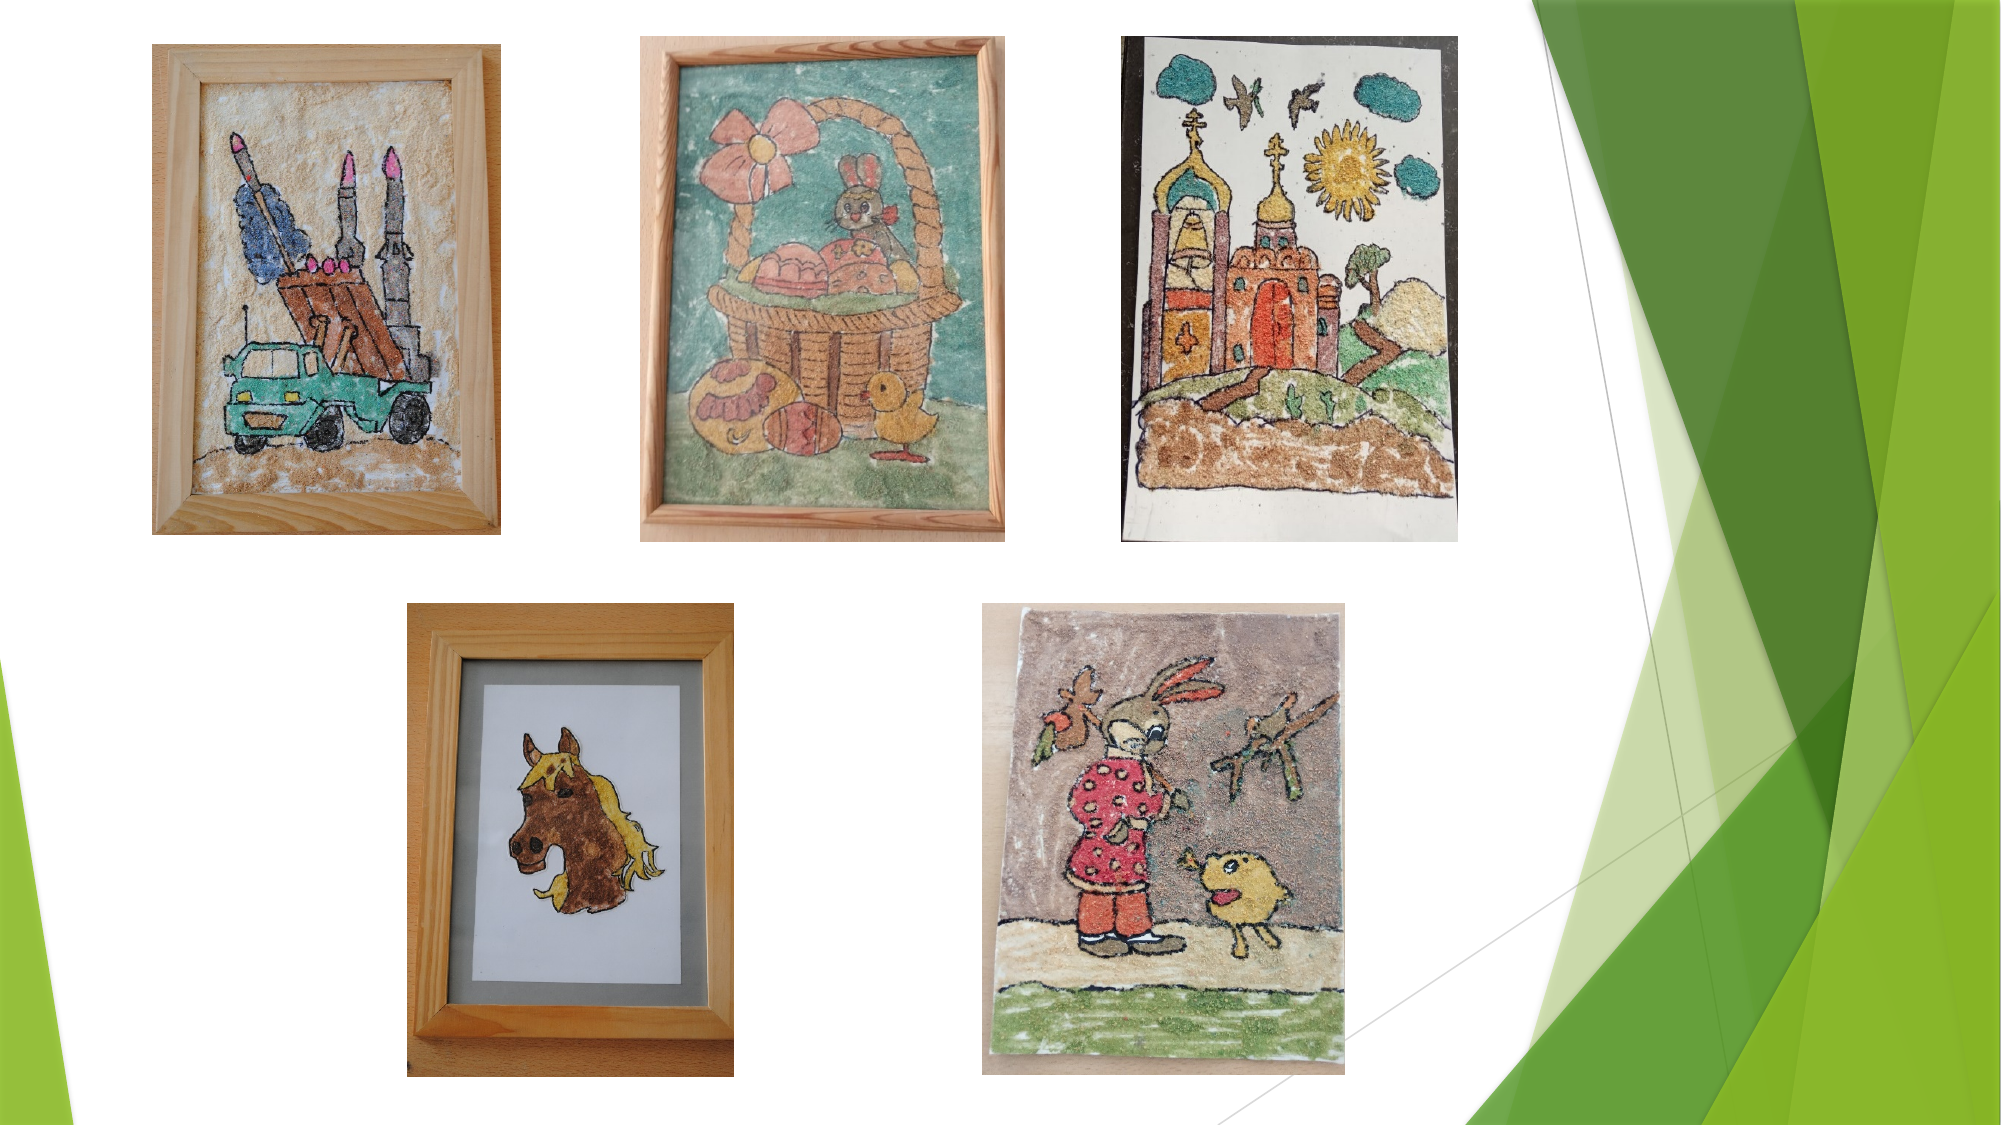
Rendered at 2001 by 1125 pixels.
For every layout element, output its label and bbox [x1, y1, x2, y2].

picture [640, 36, 1006, 543]
picture [1120, 36, 1458, 543]
picture [982, 603, 1345, 1076]
picture [406, 603, 735, 1078]
picture [151, 43, 502, 535]
